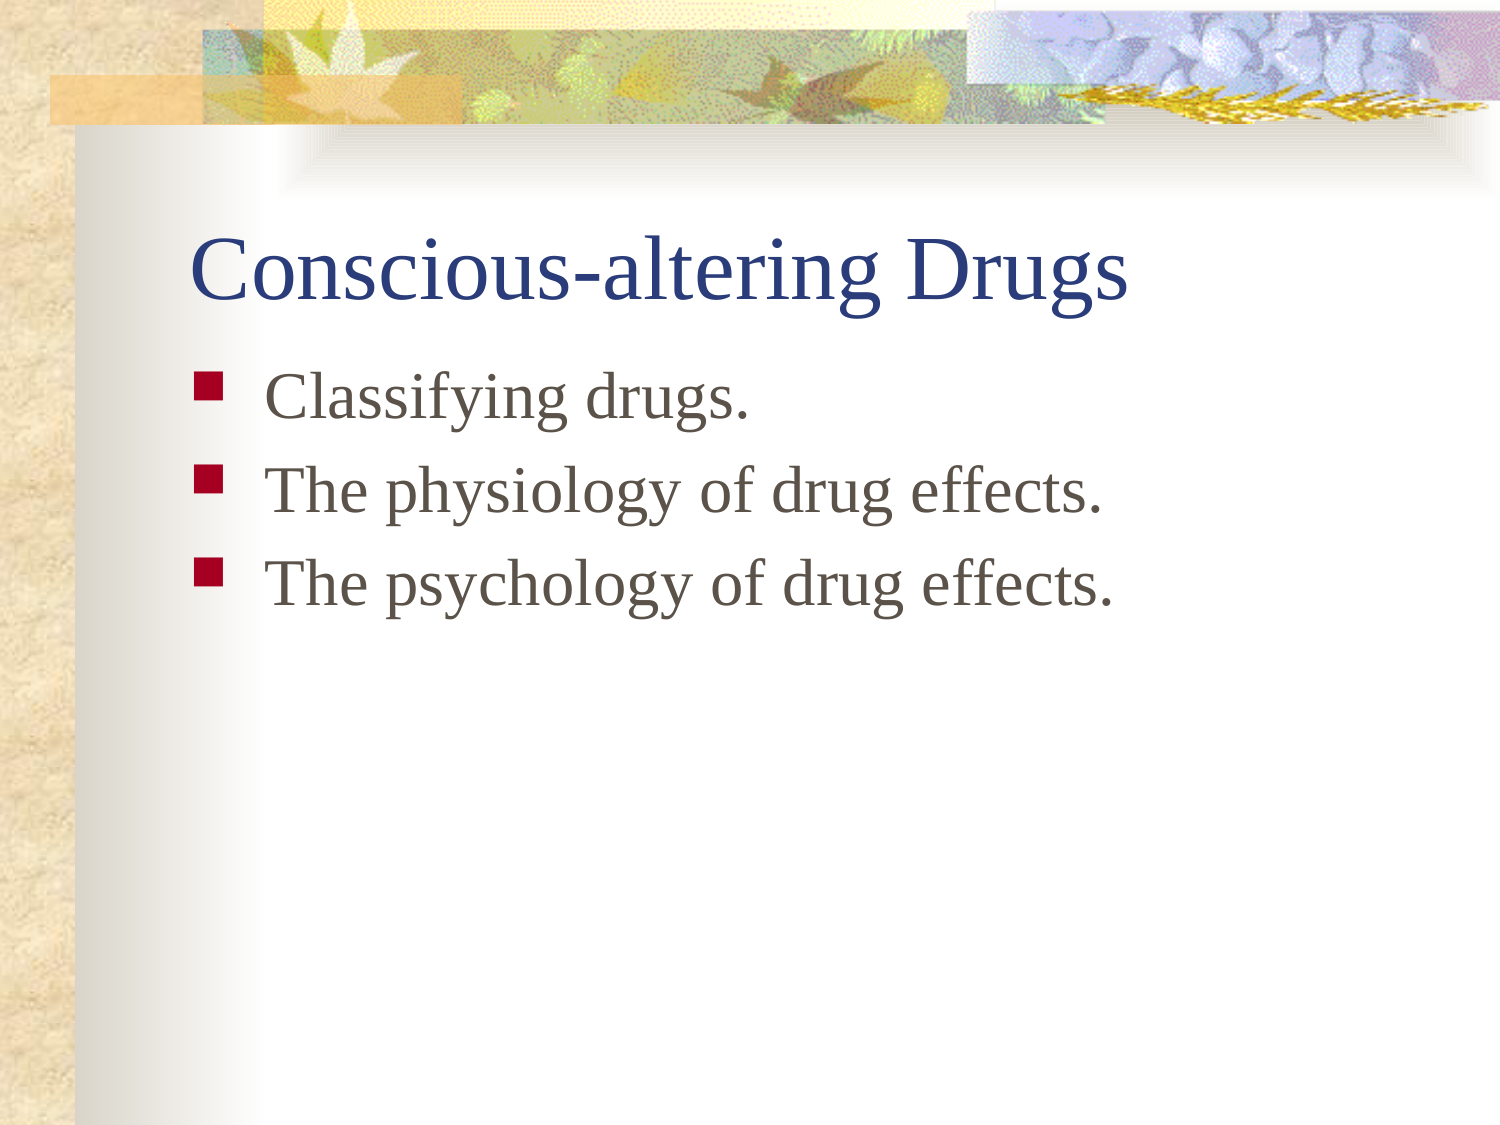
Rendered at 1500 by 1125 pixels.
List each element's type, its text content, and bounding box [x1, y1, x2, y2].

picture [0, 0, 1500, 1125]
list Classifying drugs. The physiology of drug effects. The psychology of drug effects. [174, 344, 1450, 1020]
title Conscious-altering Drugs [174, 137, 1450, 325]
